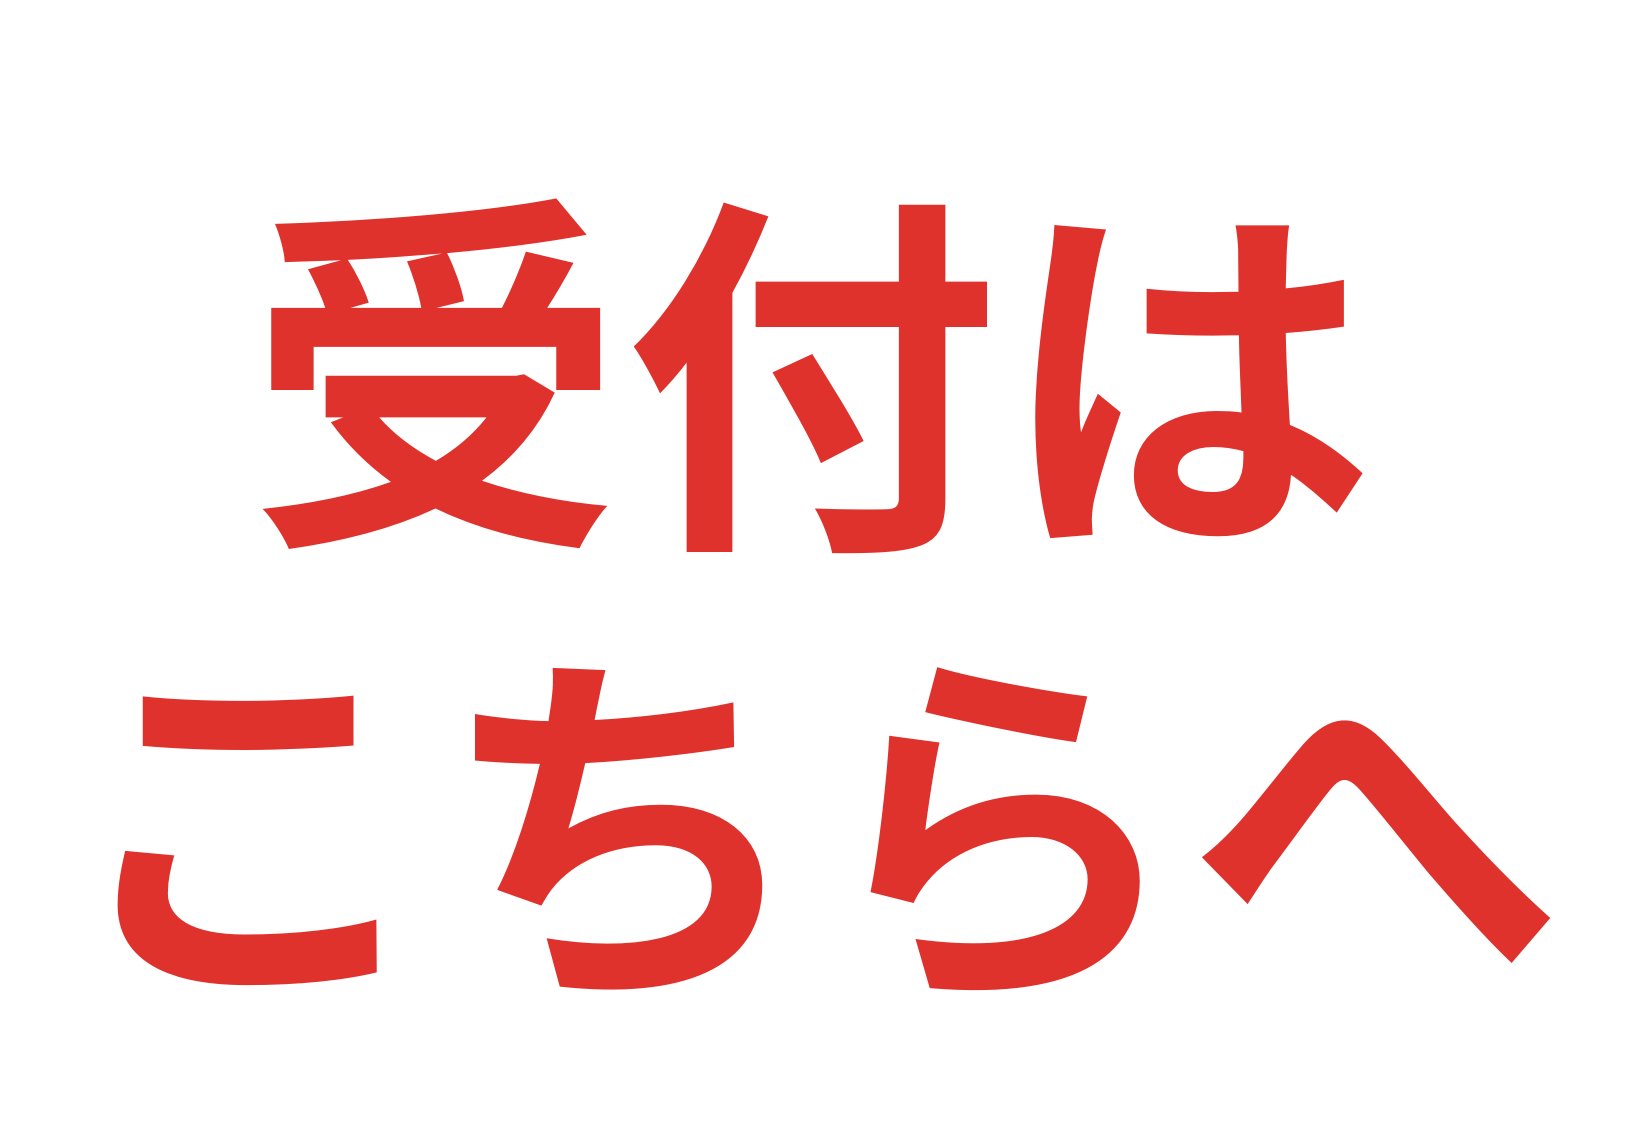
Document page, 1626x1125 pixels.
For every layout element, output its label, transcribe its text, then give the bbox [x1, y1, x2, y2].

text_box 受付は こちらへ [0, 137, 1625, 1053]
